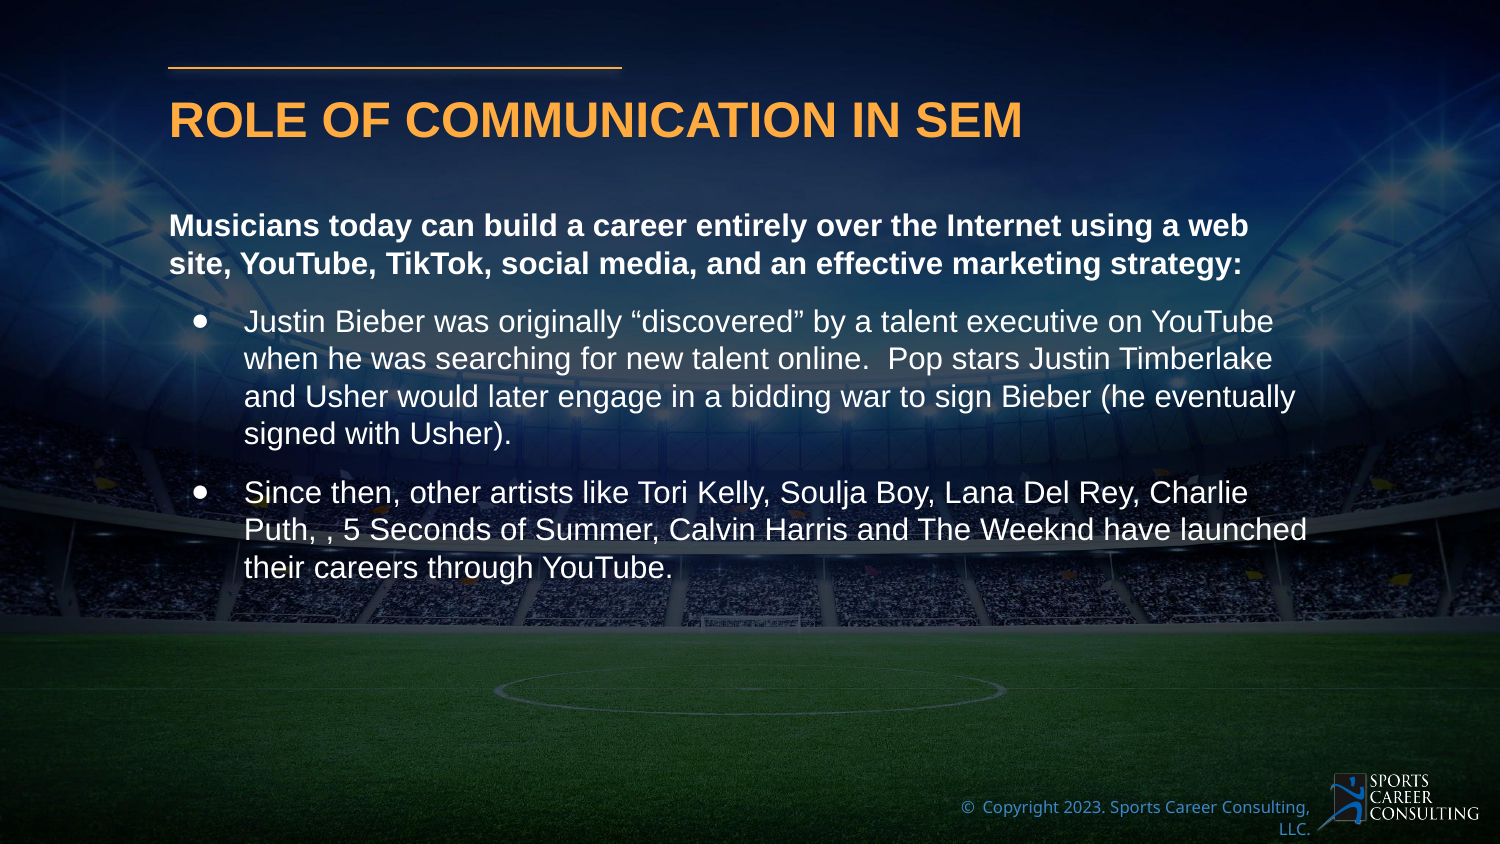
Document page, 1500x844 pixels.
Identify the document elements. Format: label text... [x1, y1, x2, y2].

list Musicians today can build a career entirely over the Internet using a web site, YouTube, TikTok, social media, and an effective marketing strategy: Justin Bieber was originally “discovered” by a talent executive on YouTube when he was searching for new talent online. Pop stars Justin Timberlake and Usher would later engage in a bidding war to sign Bieber (he eventually signed with Usher). Since then, other artists like Tori Kelly, Soulja Boy, Lana Del Rey, Charlie Puth, , 5 Seconds of Summer, Calvin Harris and The Weeknd have launched their careers through YouTube. [153, 190, 1331, 690]
text_box © Copyright 2023. Sports Career Consulting, LLC. [914, 769, 1326, 844]
picture [0, 0, 1500, 844]
title ROLE OF COMMUNICATION IN SEM [153, 72, 1095, 190]
